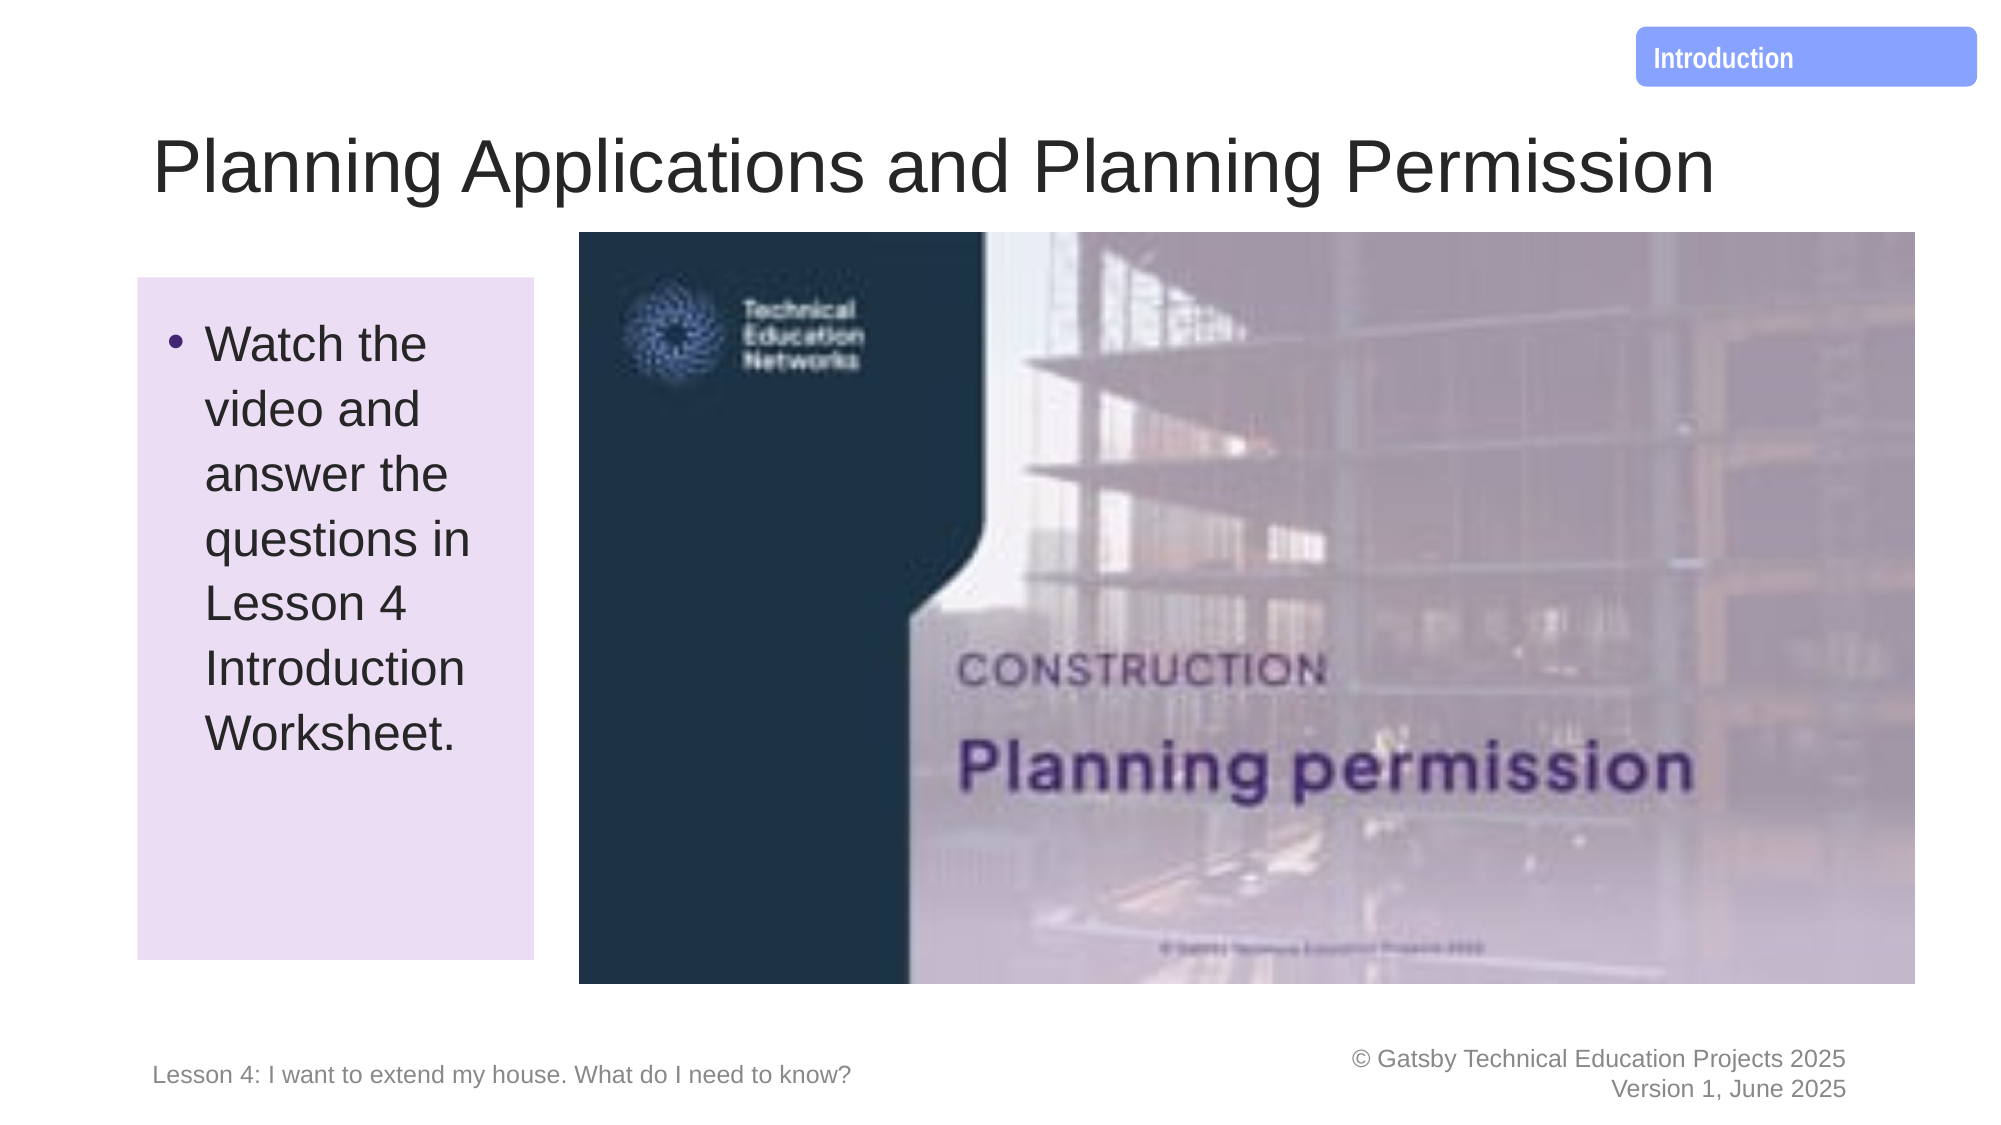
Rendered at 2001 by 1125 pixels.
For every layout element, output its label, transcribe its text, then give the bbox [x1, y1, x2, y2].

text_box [578, 231, 1916, 985]
text_box Introduction [1636, 26, 1978, 87]
list Watch the video and answer the questions in Lesson 4 Introduction Worksheet. [137, 277, 534, 960]
title Planning Applications and Planning Permission [137, 59, 1960, 278]
text_box Lesson 4: I want to extend my house. What do I need to know? [137, 1042, 882, 1103]
